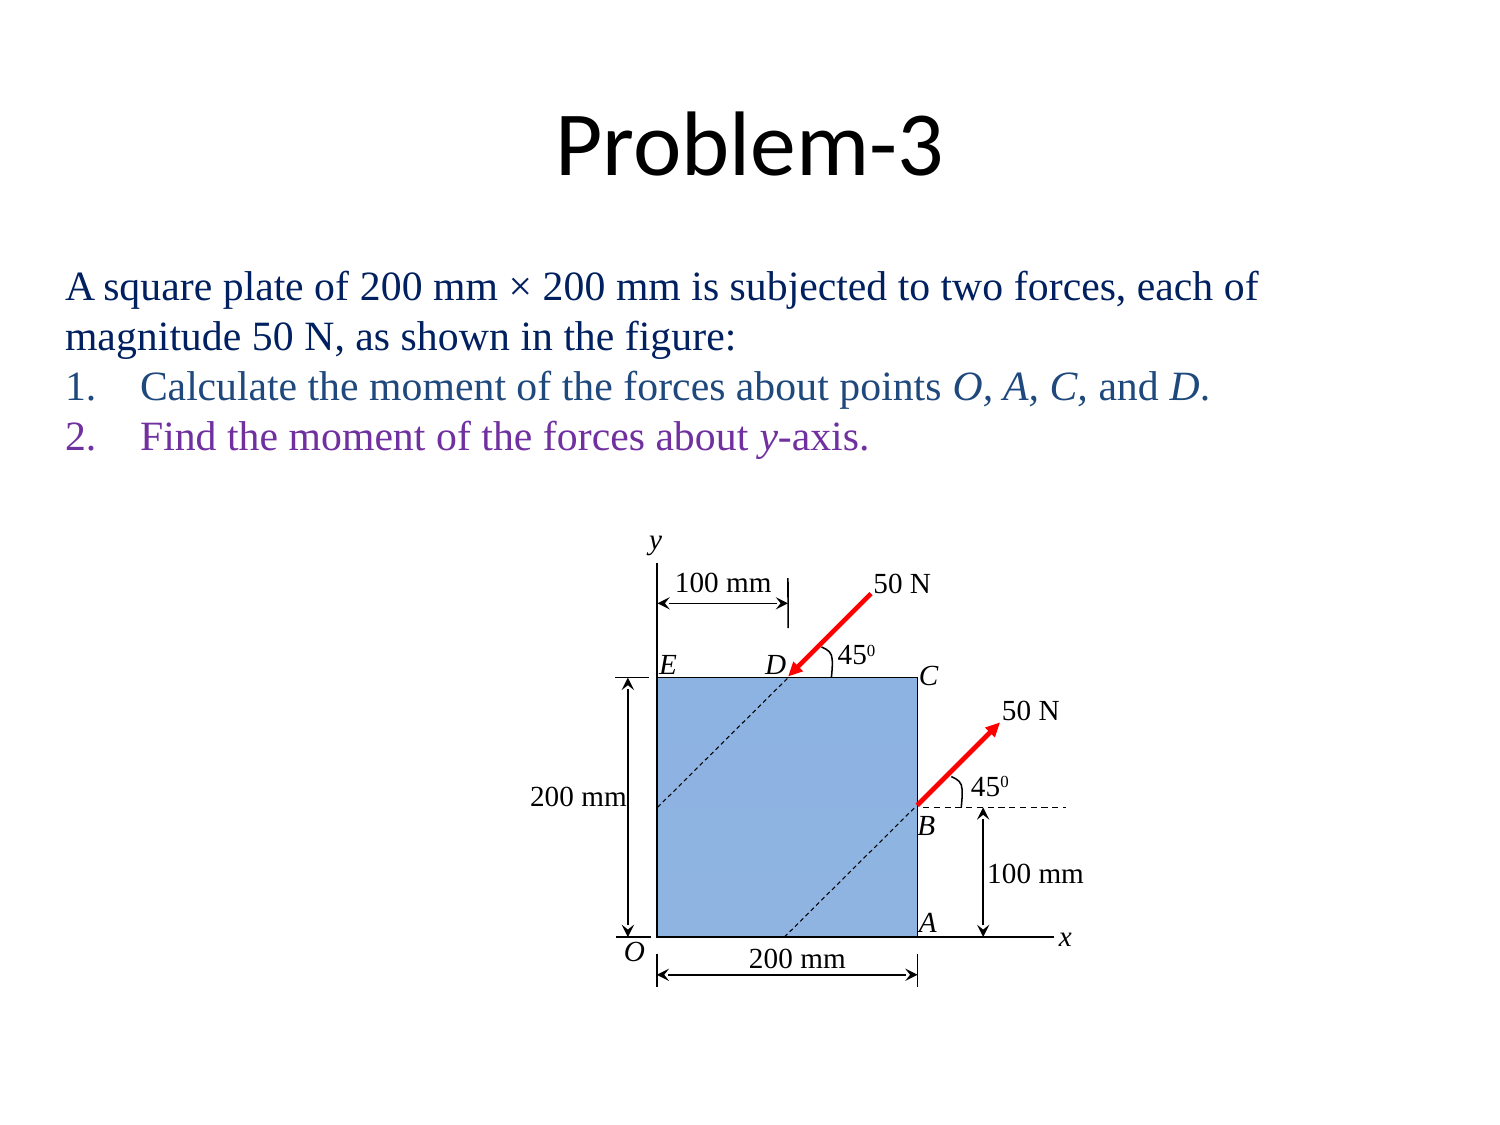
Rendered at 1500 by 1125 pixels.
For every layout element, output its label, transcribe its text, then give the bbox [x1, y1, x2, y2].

title Problem-3 [75, 45, 1425, 233]
text_box A square plate of 200 mm × 200 mm is subjected to two forces, each of magnitude 50 N, as shown in the figure: Calculate the moment of the forces about points O, A, C, and D. Find the moment of the forces about y-axis. [50, 251, 1425, 532]
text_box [514, 512, 1142, 988]
